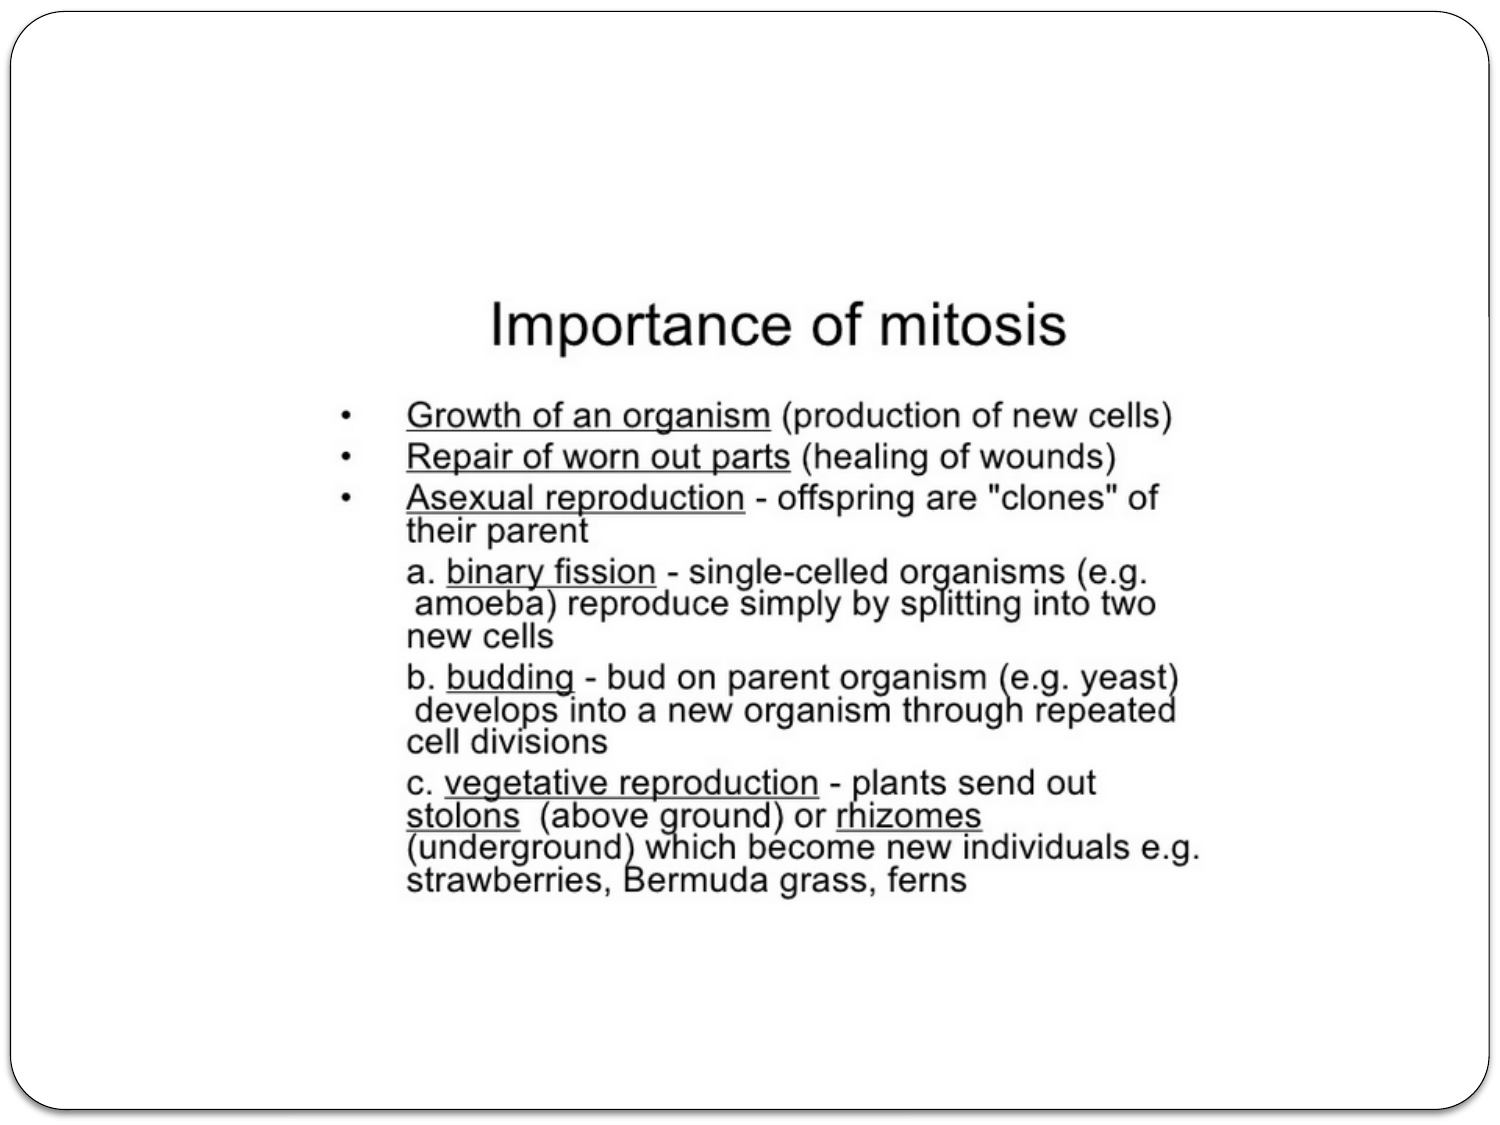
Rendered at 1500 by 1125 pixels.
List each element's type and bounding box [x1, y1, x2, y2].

list [331, 294, 1244, 931]
